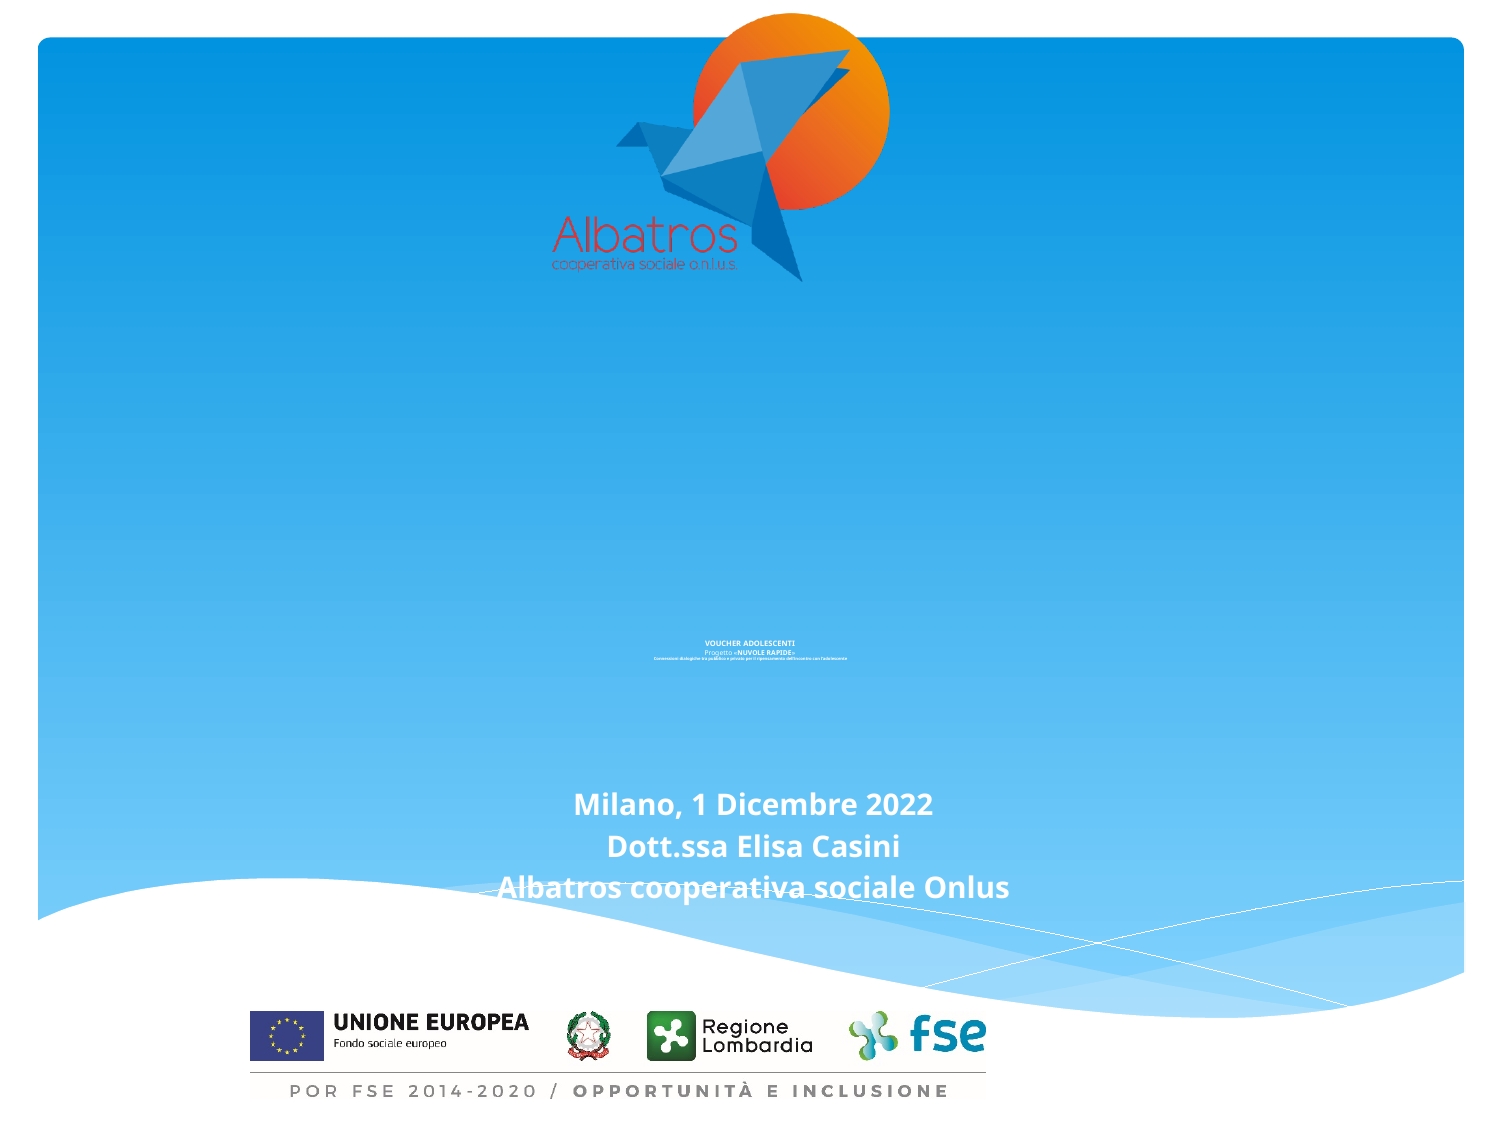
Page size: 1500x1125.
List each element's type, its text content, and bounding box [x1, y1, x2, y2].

picture [250, 1011, 986, 1100]
subtitle Milano, 1 Dicembre 2022 Dott.ssa Elisa Casini Albatros cooperativa sociale Onlus [256, 735, 1252, 913]
picture [967, 1027, 979, 1034]
title VOUCHER ADOLESCENTI Progetto «NUVOLE RAPIDE» Connessioni dialogiche tra pubblico e privato per il ripensamento dell’incontro con l’adolescente [132, 239, 1368, 669]
picture [537, 0, 902, 293]
